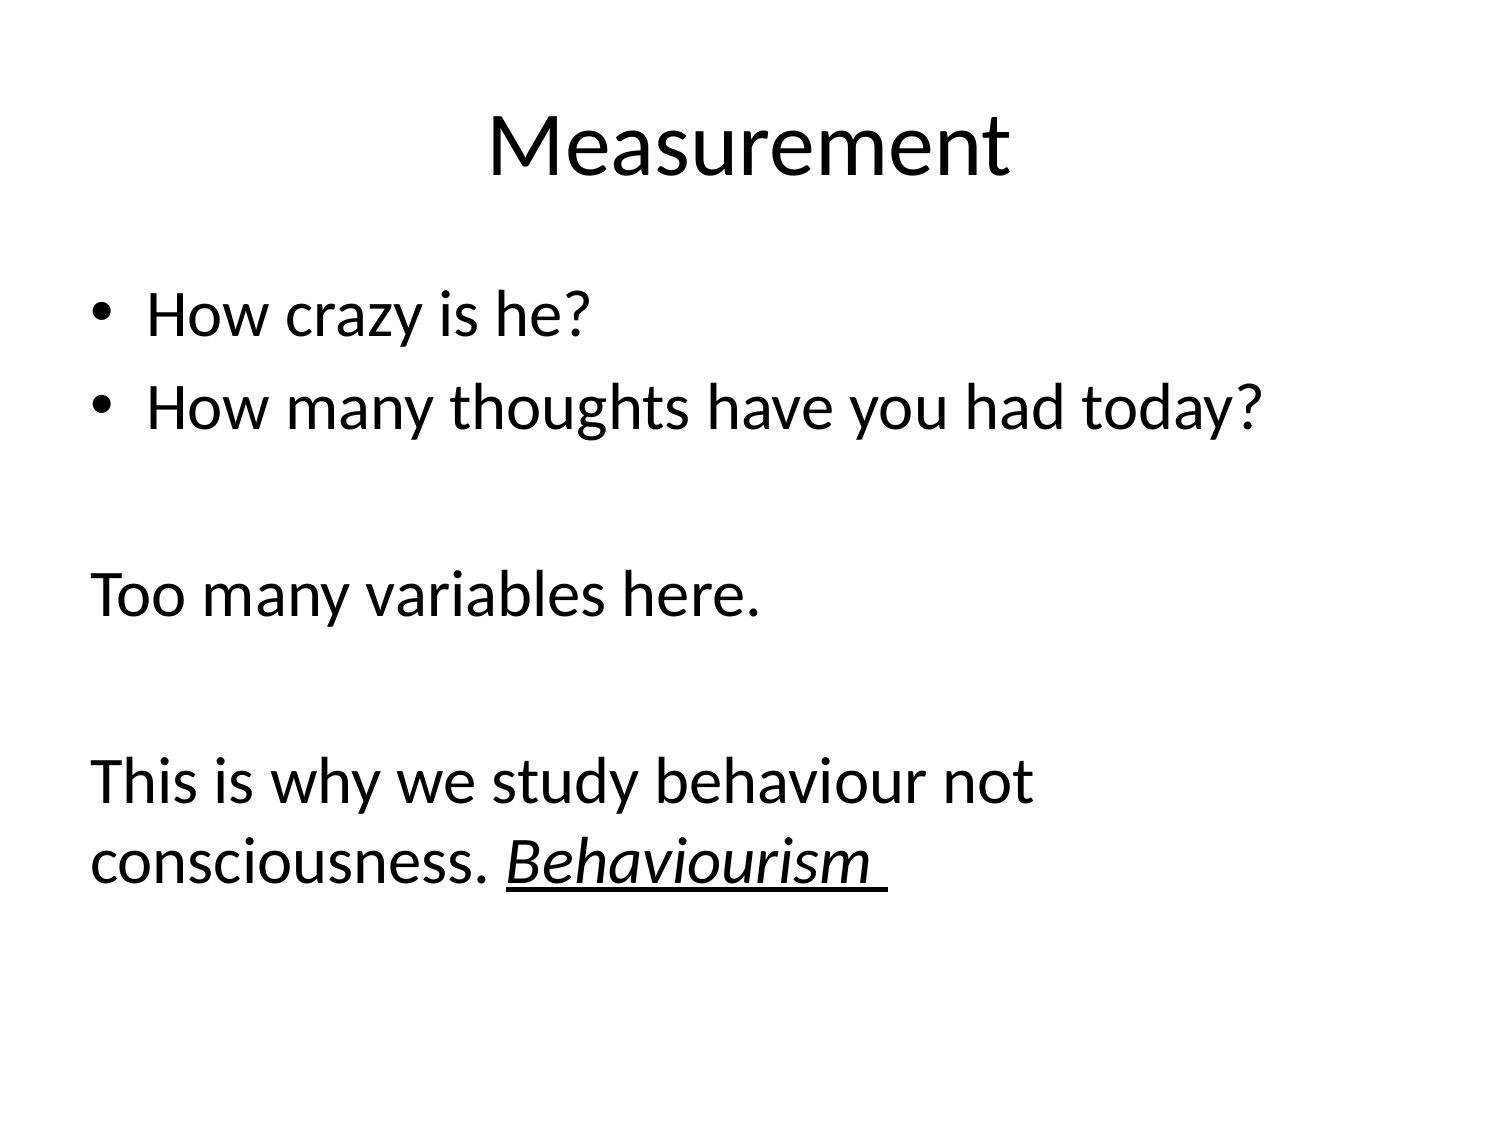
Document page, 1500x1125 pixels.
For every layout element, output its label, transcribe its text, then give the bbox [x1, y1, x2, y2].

list How crazy is he? How many thoughts have you had today? Too many variables here. This is why we study behaviour not consciousness. Behaviourism [75, 262, 1425, 1005]
title Measurement [75, 45, 1425, 233]
